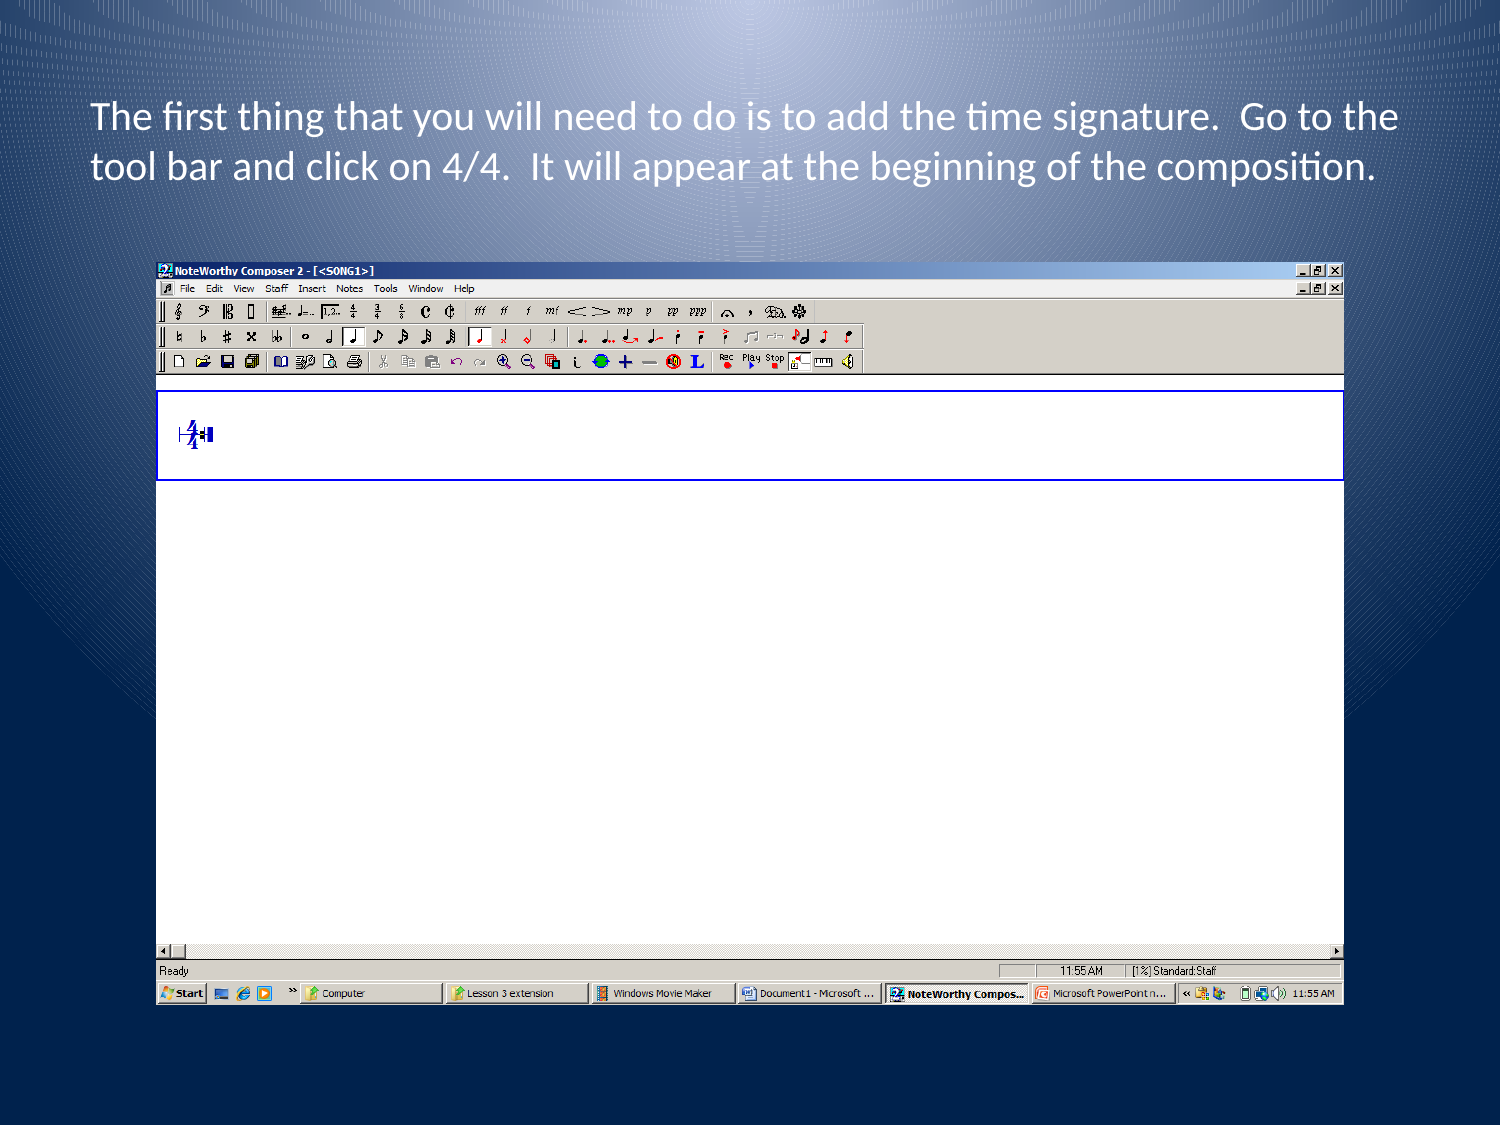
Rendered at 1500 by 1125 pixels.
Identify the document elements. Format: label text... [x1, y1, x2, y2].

title The first thing that you will need to do is to add the time signature. Go to the tool bar and click on 4/4. It will appear at the beginning of the composition. [75, 45, 1425, 233]
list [155, 262, 1345, 1006]
